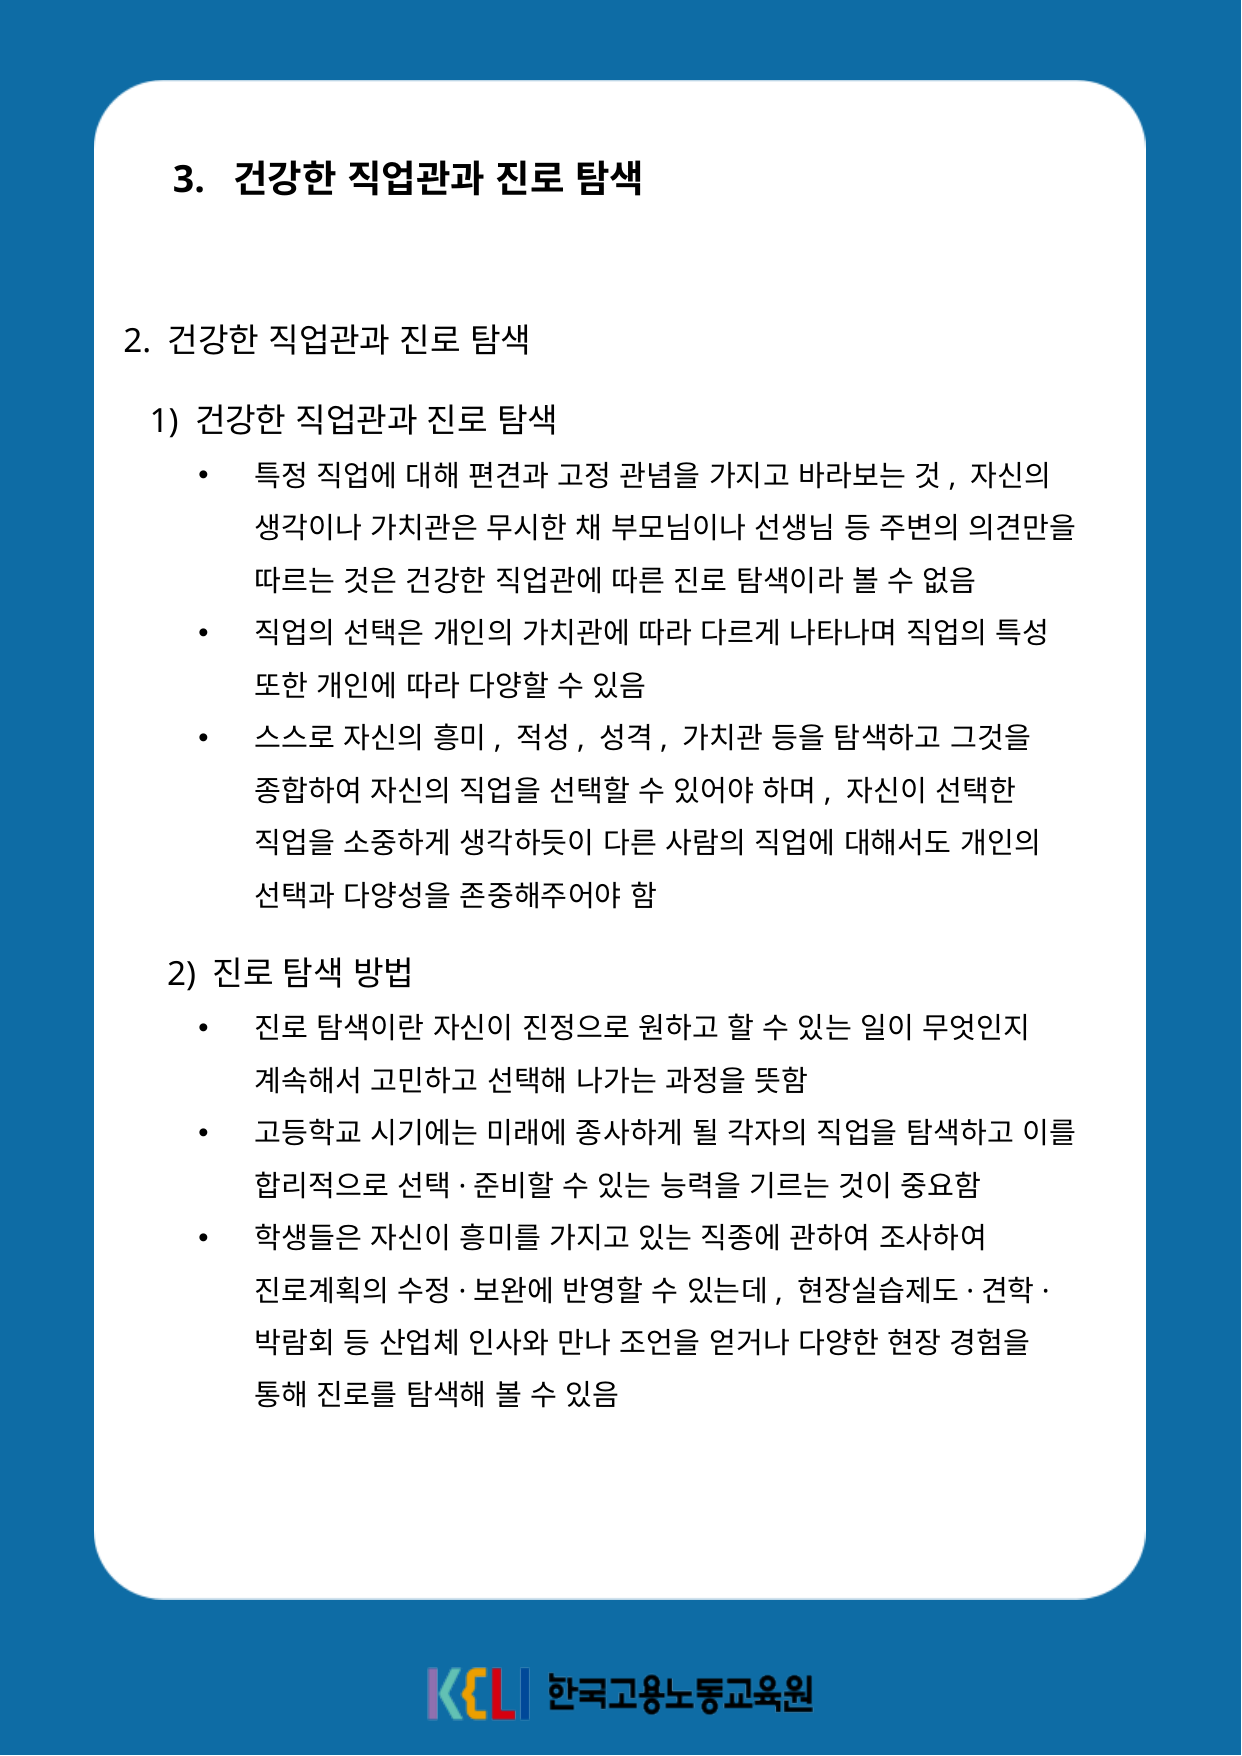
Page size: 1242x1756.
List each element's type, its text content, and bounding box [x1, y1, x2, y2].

picture [0, 0, 1241, 1755]
text_box 2. 건강한 직업관과 진로 탐색 1) 건강한 직업관과 진로 탐색 특정 직업에 대해 편견과 고정 관념을 가지고 바라보는 것, 자신의 생각이나 가치관은 무시한 채 부모님이나 선생님 등 주변의 의견만을 따르는 것은 건강한 직업관에 따른 진로 탐색이라 볼 수 없음 직업의 선택은 개인의 가치관에 따라 다르게 나타나며 직업의 특성 또한 개인에 따라 다양할 수 있음 스스로 자신의 흥미, 적성, 성격, 가치관 등을 탐색하고 그것을 종합하여 자신의 직업을 선택할 수 있어야 하며, 자신이 선택한 직업을 소중하게 생각하듯이 다른 사람의 직업에 대해서도 개인의 선택과 다양성을 존중해주어야 함 2) 진로 탐색 방법 진로 탐색이란 자신이 진정으로 원하고 할 수 있는 일이 무엇인지 계속해서 고민하고 선택해 나가는 과정을 뜻함 고등학교 시기에는 미래에 종사하게 될 각자의 직업을 탐색하고 이를 합리적으로 선택·준비할 수 있는 능력을 기르는 것이 중요함 학생들은 자신이 흥미를 가지고 있는 직종에 관하여 조사하여 진로계획의 수정·보완에 반영할 수 있는데, 현장실습제도·견학·박람회 등 산업체 인사와 만나 조언을 얻거나 다양한 현장 경험을 통해 진로를 탐색해 볼 수 있음 [95, 277, 1084, 1412]
text_box 3. 건강한 직업관과 진로 탐색 [170, 152, 1144, 200]
